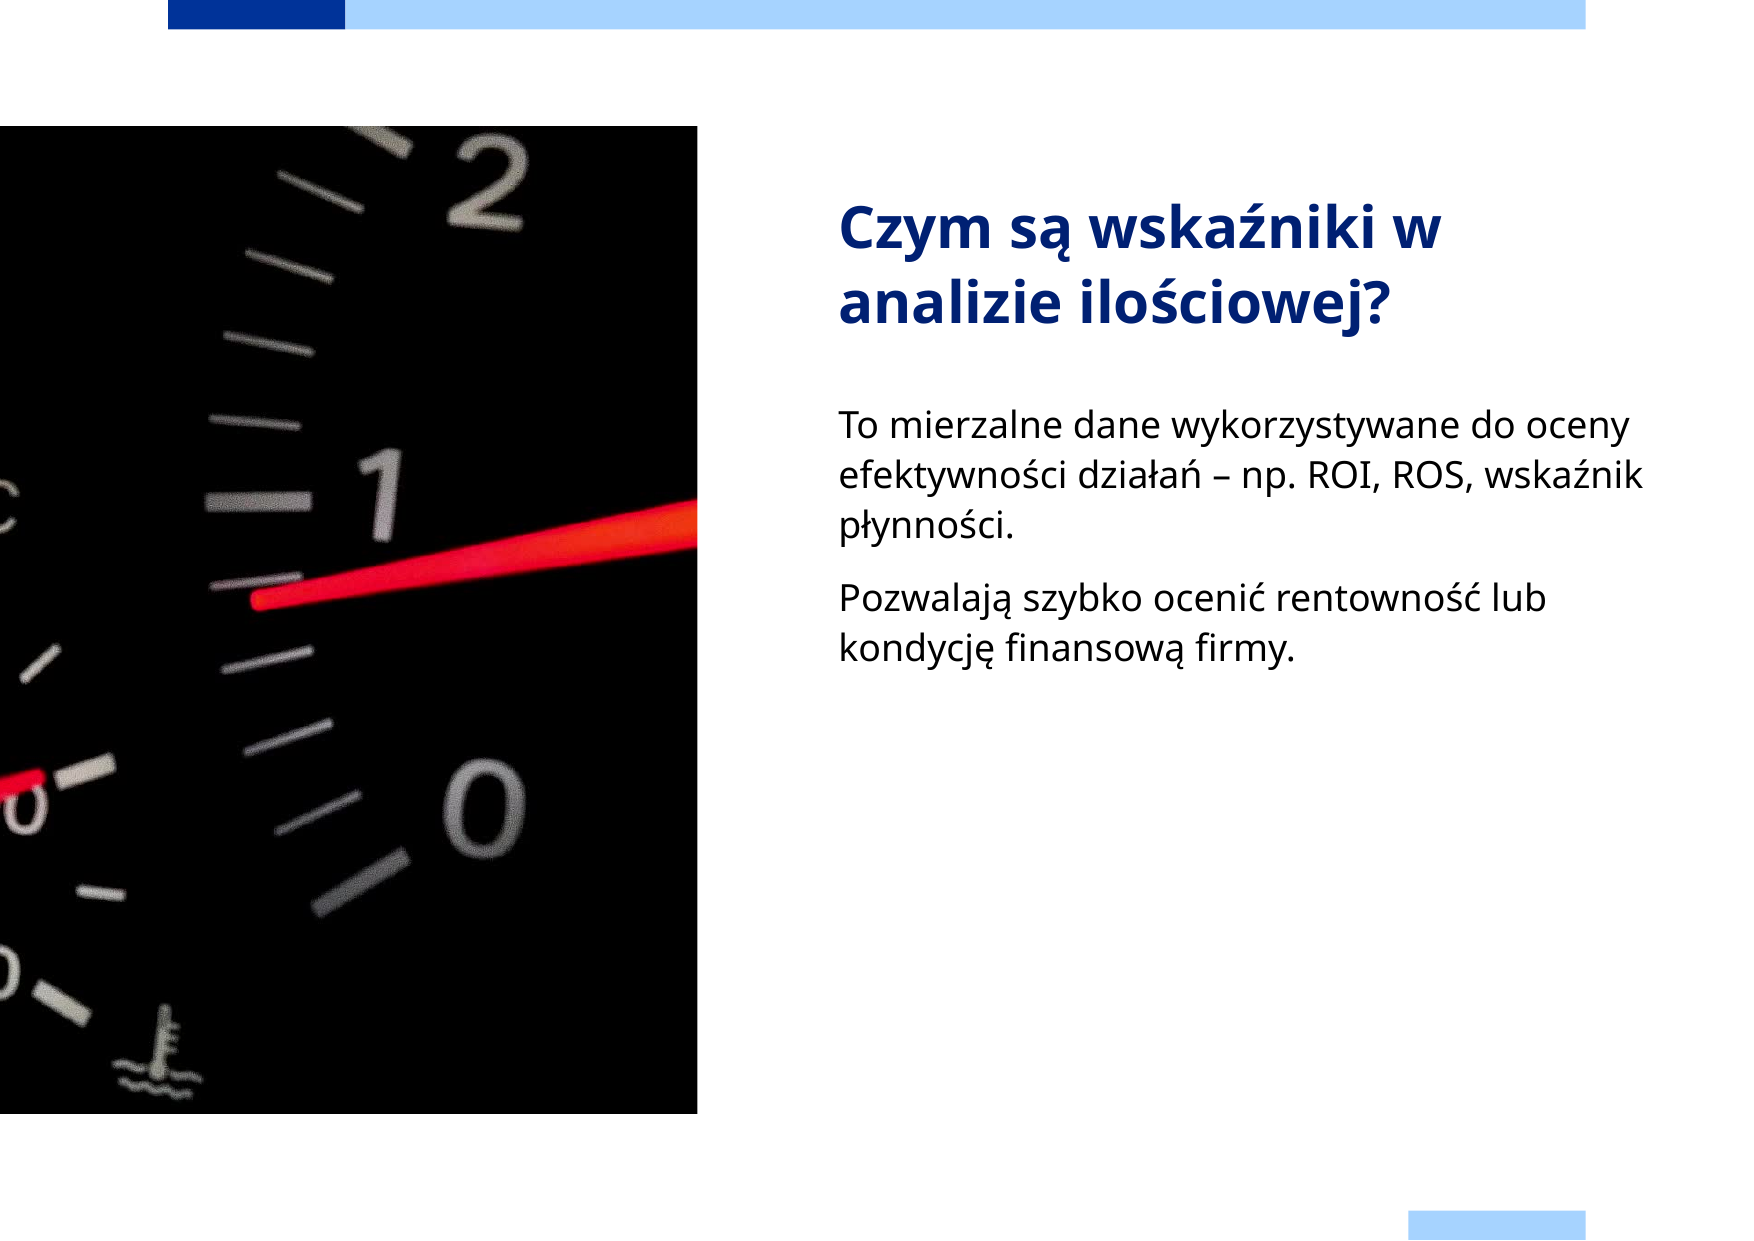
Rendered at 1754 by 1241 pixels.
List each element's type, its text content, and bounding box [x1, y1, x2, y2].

picture [0, 126, 698, 1114]
title Czym są wskaźniki w analizie ilościowej? [838, 185, 1662, 377]
list To mierzalne dane wykorzystywane do oceny efektywności działań – np. ROI, ROS, wskaźnik płynności. Pozwalają szybko ocenić rentowność lub kondycję finansową firmy. [838, 395, 1662, 1022]
